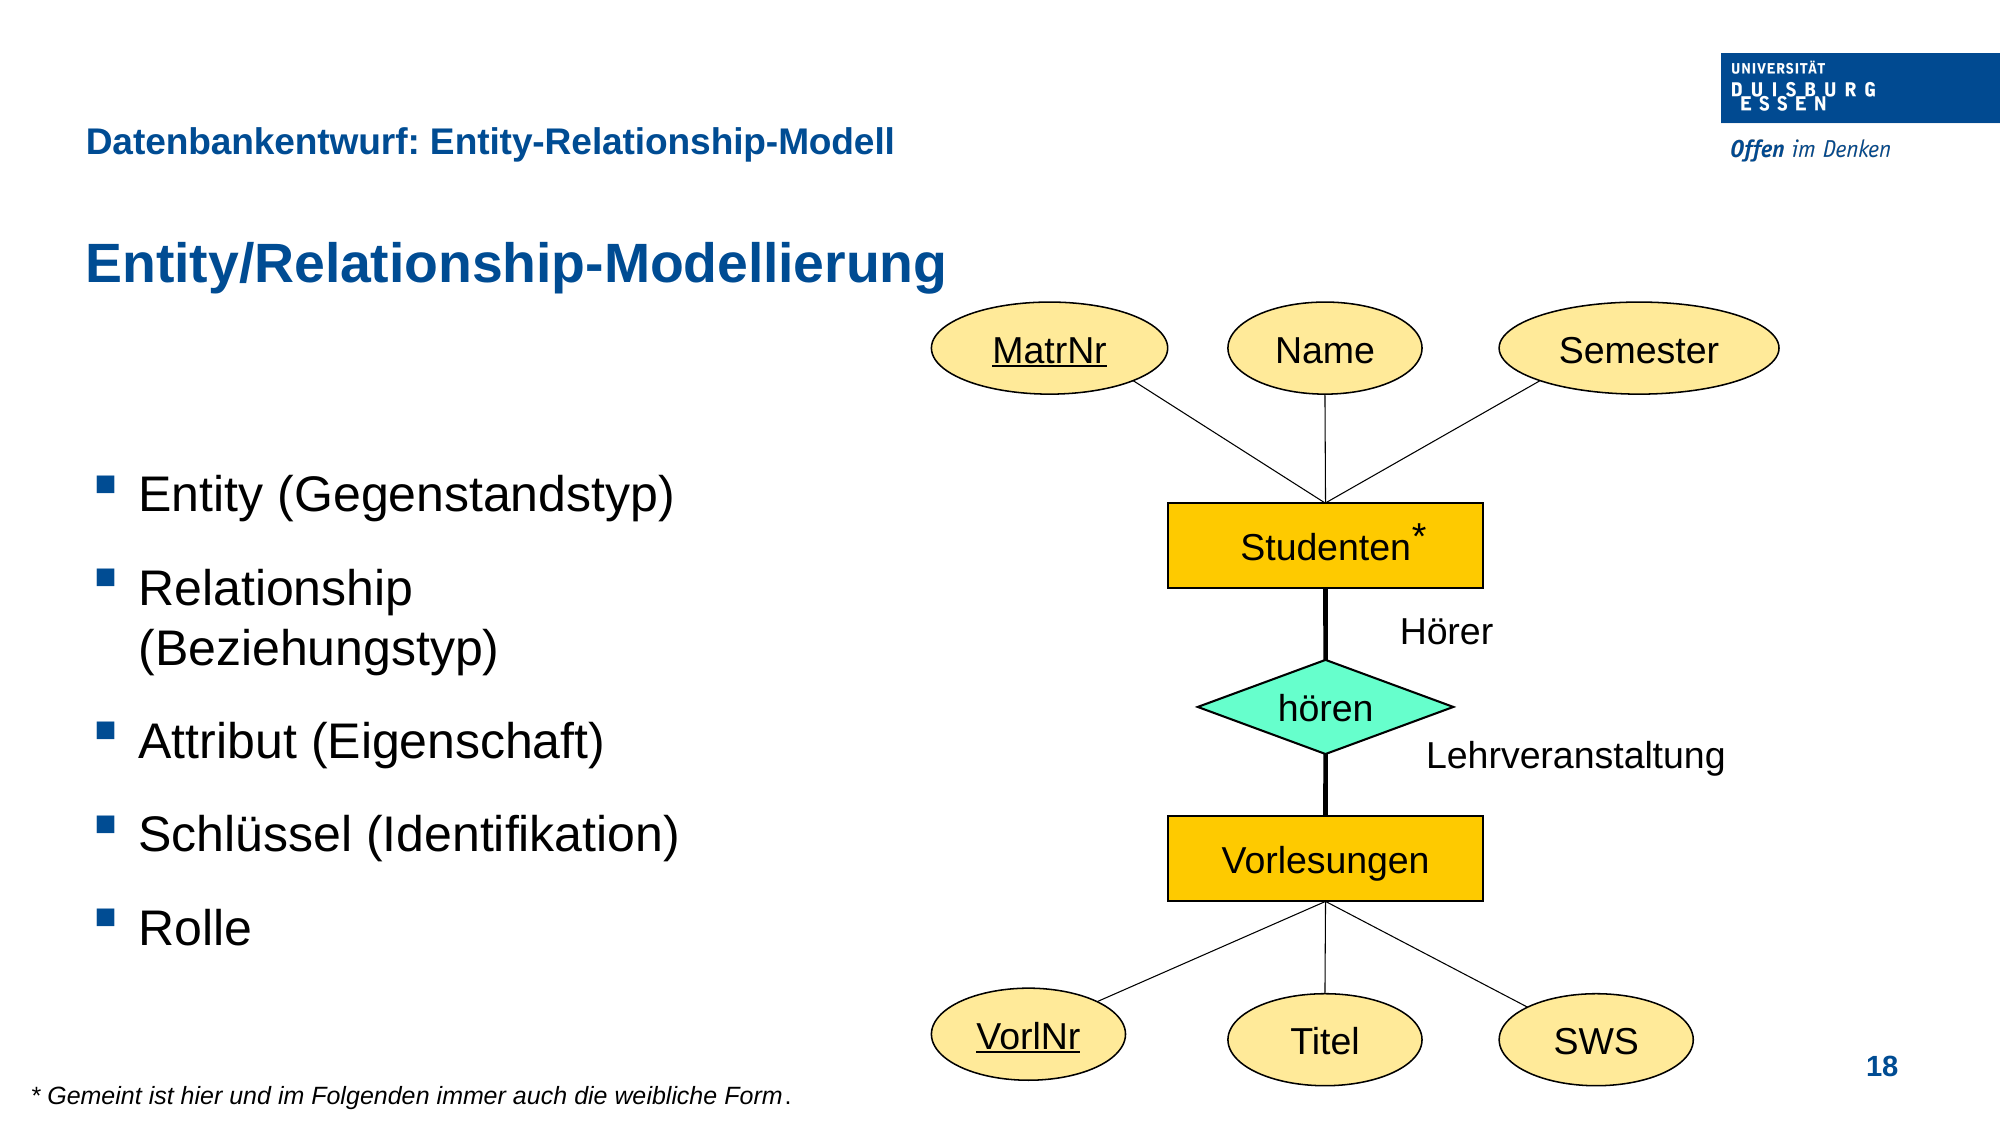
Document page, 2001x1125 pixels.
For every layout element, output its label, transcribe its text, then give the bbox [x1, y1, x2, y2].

text_box * [1397, 504, 1442, 565]
picture [1721, 53, 2000, 162]
text_box hören [1194, 659, 1457, 755]
text_box Lehrveranstaltung [1411, 723, 1741, 784]
text_box Titel [1226, 1002, 1424, 1087]
text_box * Gemeint ist hier und im Folgenden immer auch die weibliche Form. [15, 1072, 807, 1118]
text_box Studenten [1167, 503, 1484, 589]
text_box MatrNr [930, 301, 1169, 396]
text_box SWS [1498, 992, 1695, 1087]
list Entity (Gegenstandstyp) Relationship (Beziehungstyp) Attribut (Eigenschaft) Schlüssel (Identifikation) Rolle [85, 454, 771, 987]
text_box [1096, 901, 1325, 1002]
list Entity/Relationship-Modellierung [85, 227, 1694, 303]
text_box VorlNr [930, 987, 1127, 1082]
slide_number 18 [1677, 1039, 1914, 1081]
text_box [1325, 380, 1541, 503]
text_box Name [1226, 301, 1424, 380]
text_box Vorlesungen [1167, 815, 1484, 901]
text_box Semester [1498, 301, 1781, 396]
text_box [1325, 901, 1528, 1008]
text_box Hörer [1385, 599, 1509, 659]
list Datenbankentwurf: Entity-Relationship-Modell [85, 122, 1694, 163]
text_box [1132, 380, 1325, 503]
